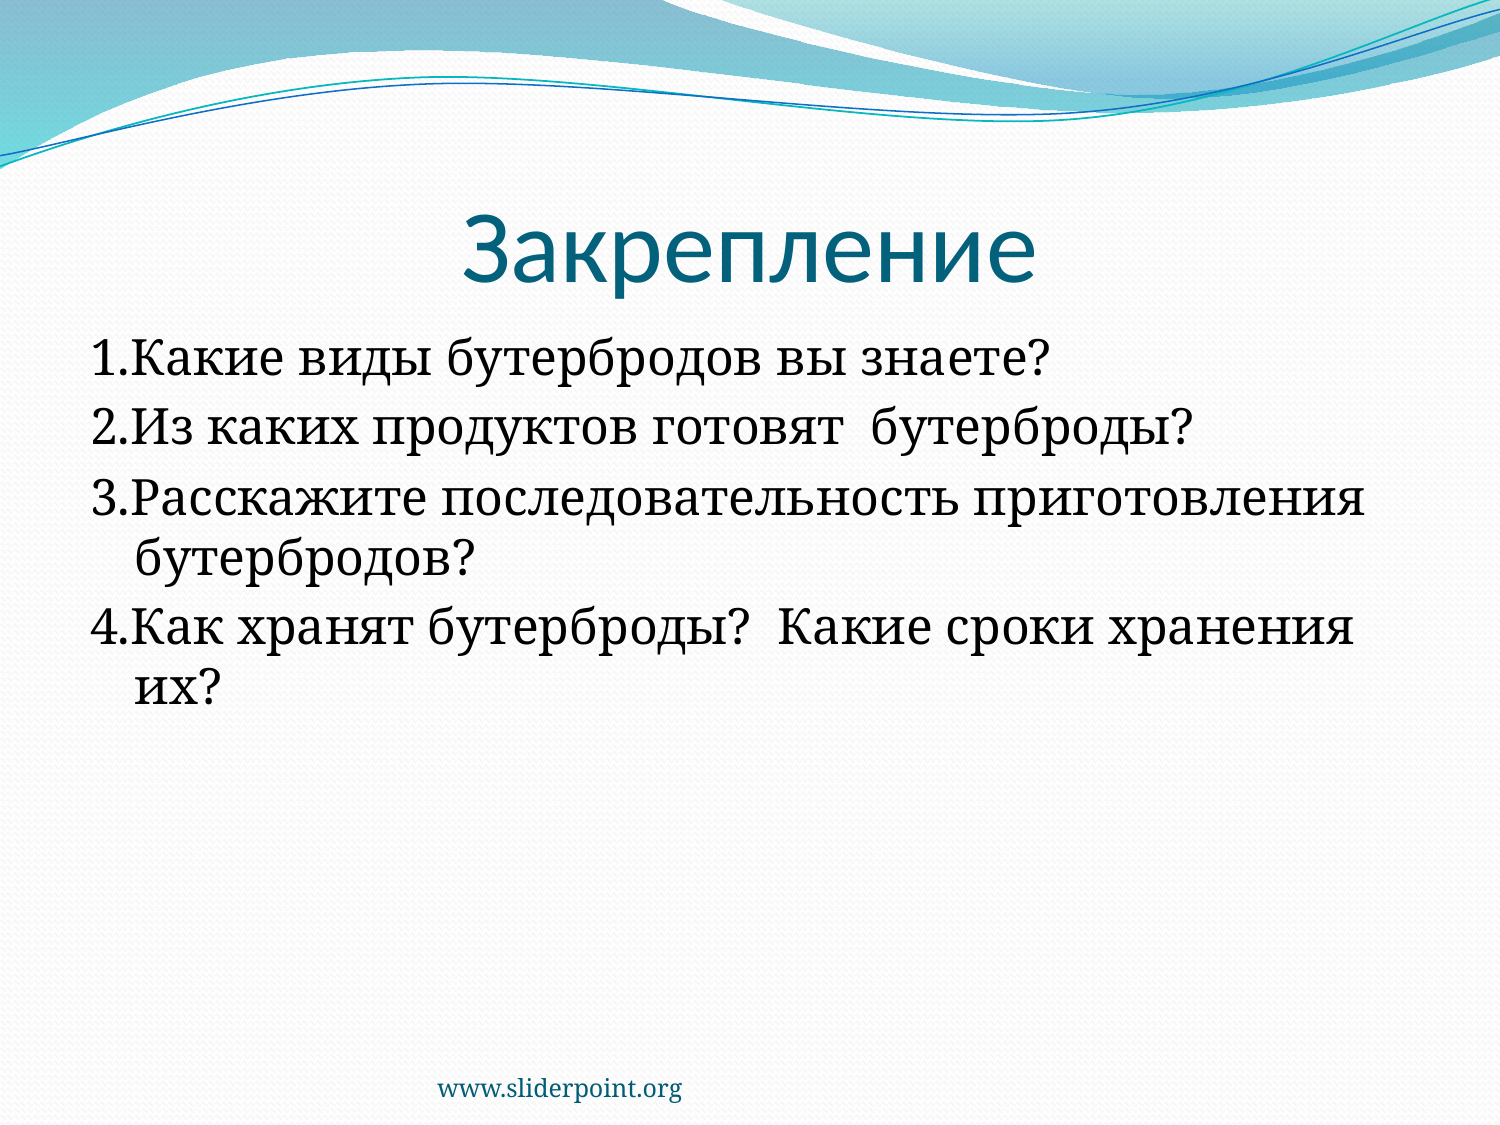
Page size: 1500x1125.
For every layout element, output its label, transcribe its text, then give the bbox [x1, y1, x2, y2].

footer www.sliderpoint.org [437, 1042, 988, 1103]
title Закрепление [74, 115, 1426, 304]
list 1.Какие виды бутербродов вы знаете? 2.Из каких продуктов готовят бутерброды? 3.Расскажите последовательность приготовления бутербродов? 4.Как хранят бутерброды? Какие сроки хранения их? [74, 317, 1426, 1038]
